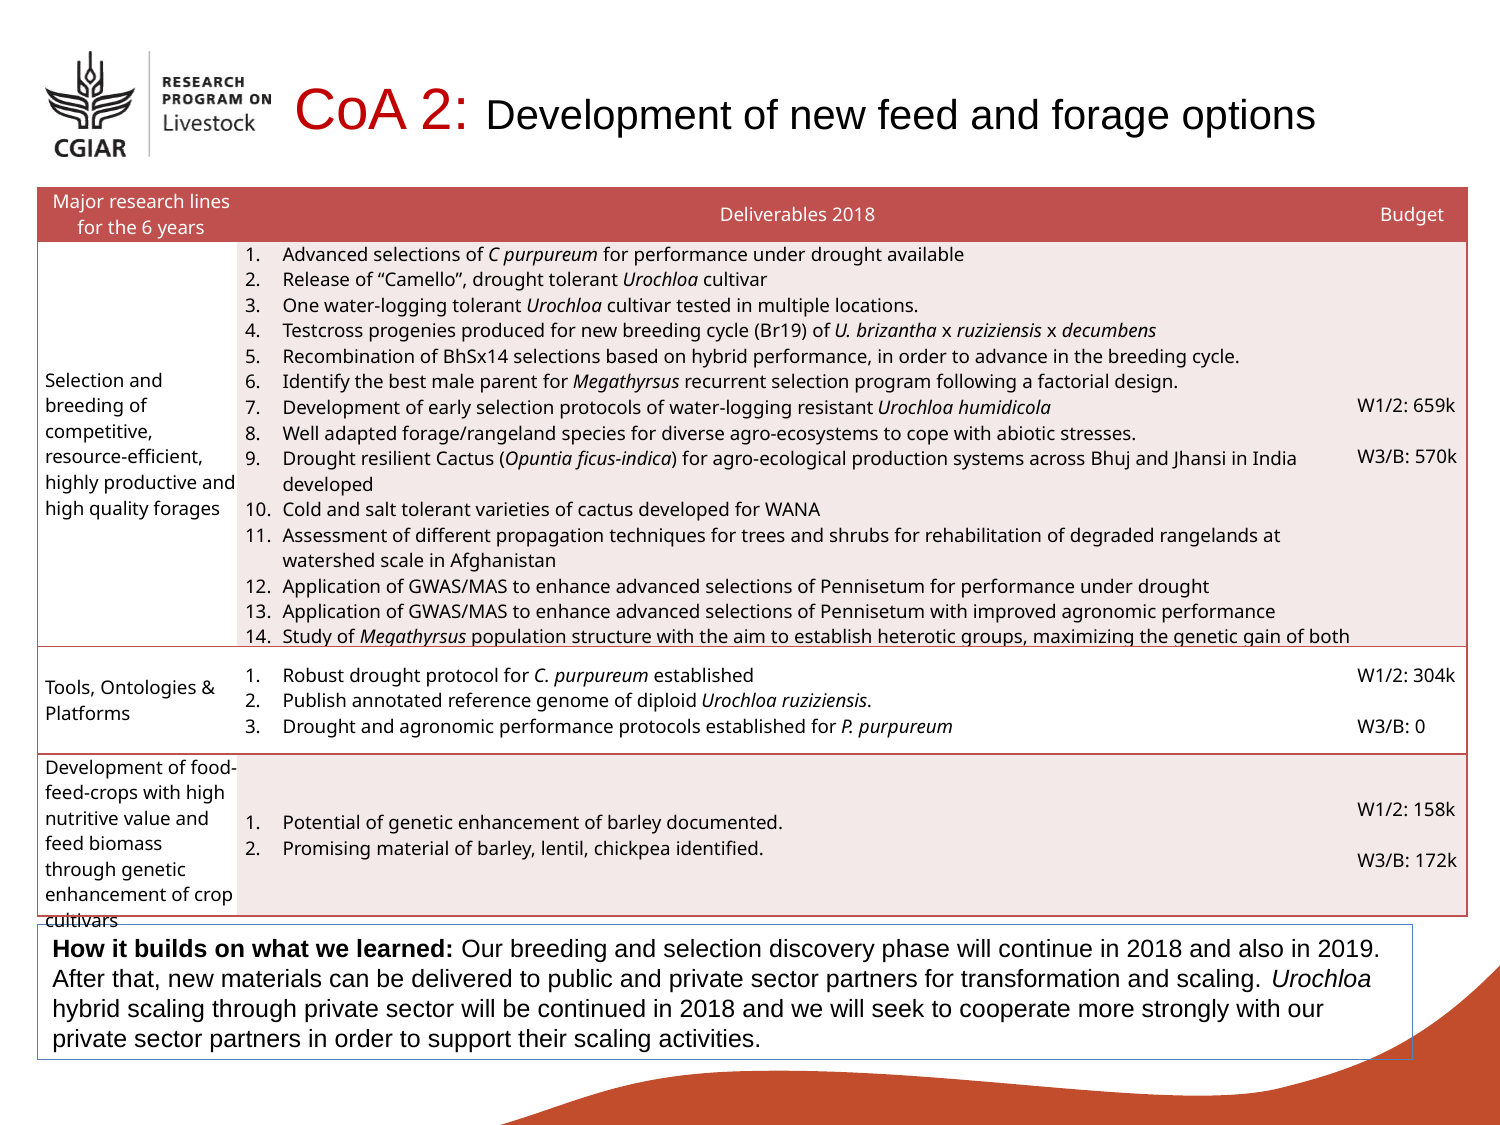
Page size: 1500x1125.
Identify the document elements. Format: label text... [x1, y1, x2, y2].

table_cell W1/2: 659k W3/B: 570k [1350, 242, 1466, 646]
table_cell Robust drought protocol for C. purpureum established Publish annotated reference genome of diploid Urochloa ruziziensis. Drought and agronomic performance protocols established for P. purpureum [237, 647, 1350, 753]
table_cell Advanced selections of C purpureum for performance under drought available Release of “Camello”, drought tolerant Urochloa cultivar One water-logging tolerant Urochloa cultivar tested in multiple locations. Testcross progenies produced for new breeding cycle (Br19) of U. brizantha x ruziziensis x decumbens Recombination of BhSx14 selections based on hybrid performance, in order to advance in the breeding cycle. Identify the best male parent for Megathyrsus recurrent selection program following a factorial design. Development of early selection protocols of water-logging resistant Urochloa humidicola Well adapted forage/rangeland species for diverse agro-ecosystems to cope with abiotic stresses. Drought resilient Cactus (Opuntia ficus-indica) for agro-ecological production systems across Bhuj and Jhansi in India developed Cold and salt tolerant varieties of cactus developed for WANA Assessment of different propagation techniques for trees and shrubs for rehabilitation of degraded rangelands at watershed scale in Afghanistan Application of GWAS/MAS to enhance advanced selections of Pennisetum for performance under drought Application of GWAS/MAS to enhance advanced selections of Pennisetum with improved agronomic performance Study of Megathyrsus population structure with the aim to establish heterotic groups, maximizing the genetic gain of both components of the hybrid breeding scheme Multi-locational testing of advanced selections of Urochloa for water-logging resistance. [237, 242, 1350, 646]
table_cell Potential of genetic enhancement of barley documented. Promising material of barley, lentil, chickpea identified. [237, 755, 1350, 915]
table_header Deliverables 2018 [237, 188, 1350, 240]
table_cell Selection and breeding of competitive, resource-efficient, highly productive and high quality forages [38, 242, 237, 646]
picture [45, 51, 271, 157]
table_cell W1/2: 158k W3/B: 172k [1350, 755, 1466, 915]
table_cell Development of food-feed-crops with high nutritive value and feed biomass through genetic enhancement of crop cultivars [38, 755, 237, 915]
text_box CoA 2: Development of new feed and forage options [279, 12, 1467, 200]
text_box How it builds on what we learned: Our breeding and selection discovery phase will continue in 2018 and also in 2019. After that, new materials can be delivered to public and private sector partners for transformation and scaling. Urochloa hybrid scaling through private sector will be continued in 2018 and we will seek to cooperate more strongly with our private sector partners in order to support their scaling activities. [37, 924, 1413, 1060]
table_header Major research lines for the 6 years [38, 188, 237, 240]
table_header Budget [1350, 200, 1466, 240]
table_cell Tools, Ontologies & Platforms [38, 647, 237, 753]
table_cell W1/2: 304k W3/B: 0 [1350, 647, 1466, 753]
